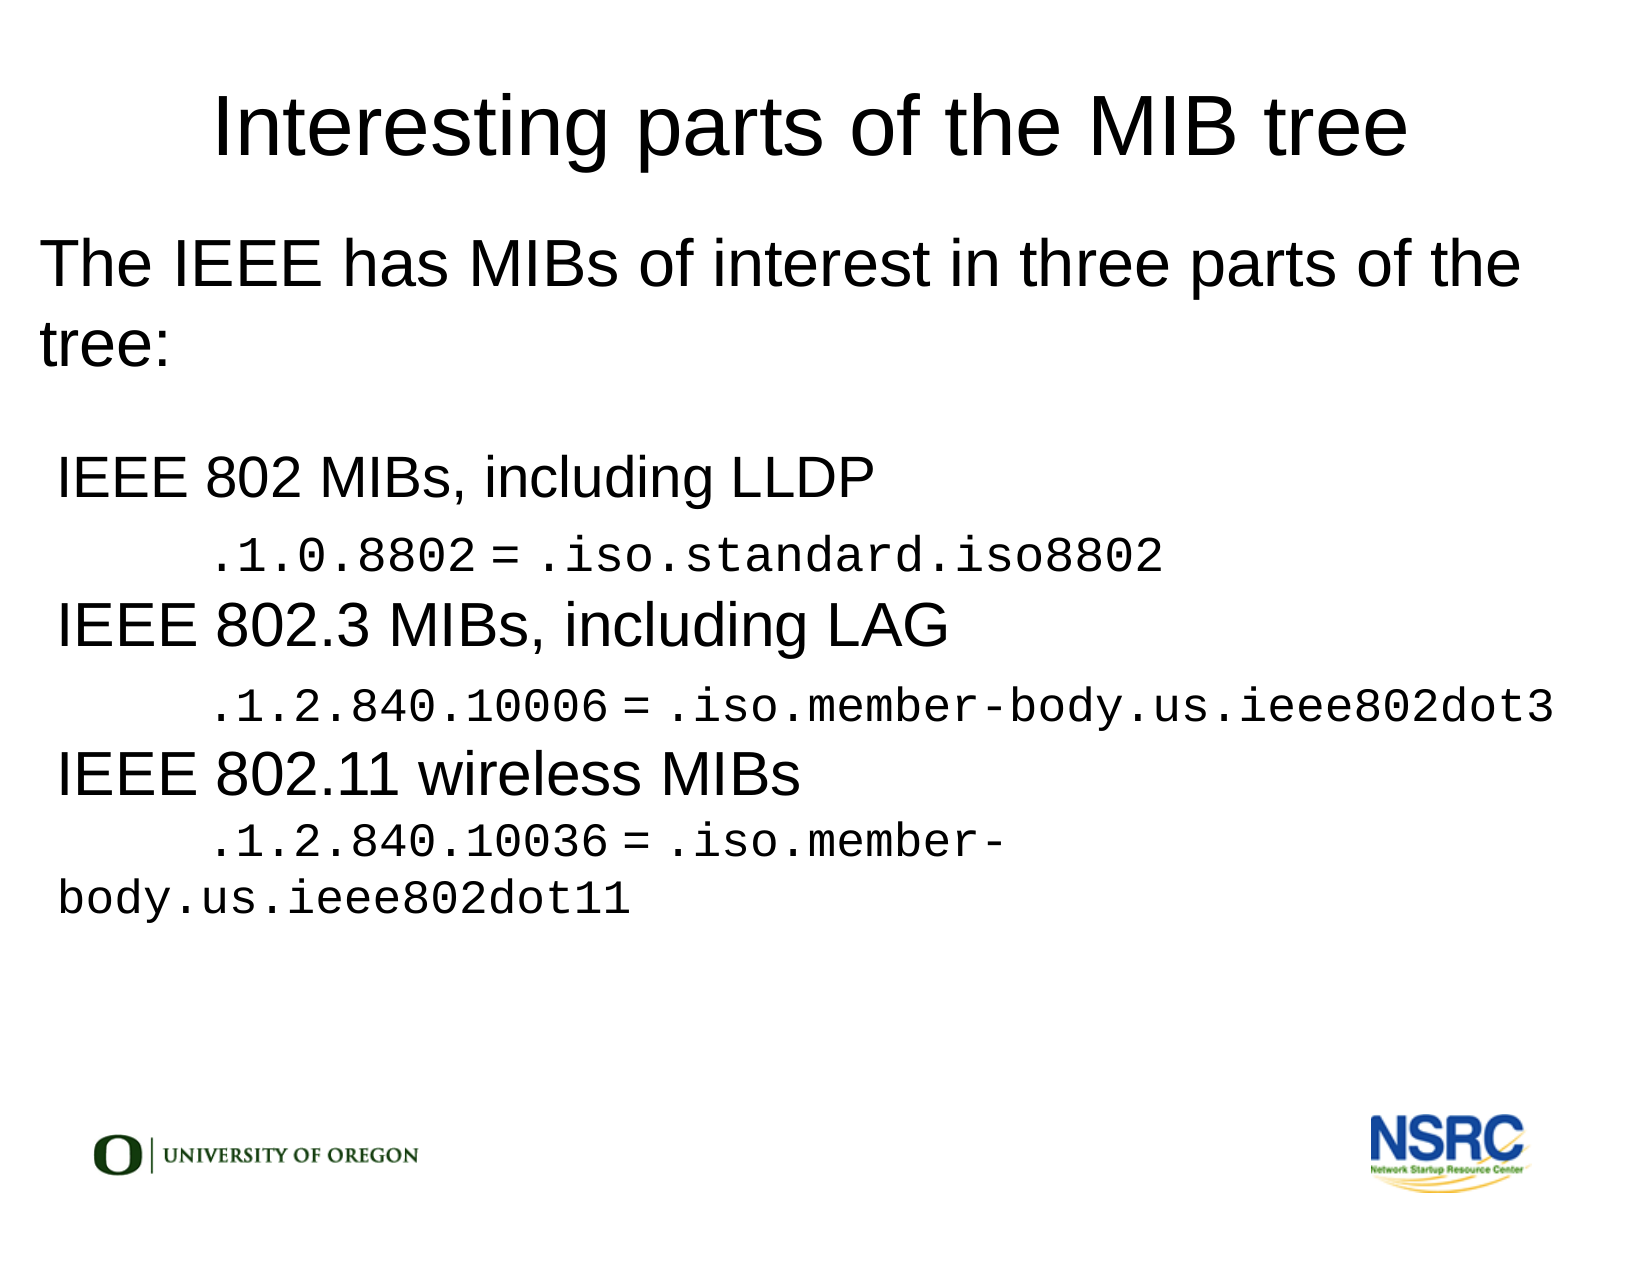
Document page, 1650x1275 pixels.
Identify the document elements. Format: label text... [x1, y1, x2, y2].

picture [92, 1133, 420, 1177]
text_box Interesting parts of the MIB tree [133, 58, 1491, 184]
picture [1371, 1131, 1532, 1193]
text_box The IEEE has MIBs of interest in three parts of the tree: IEEE 802 MIBs, including LLDP .1.0.8802 = .iso.standard.iso8802 IEEE 802.3 MIBs, including LAG .1.2.840.10006 = .iso.member-body.us.ieee802dot3 IEEE 802.11 wireless MIBs .1.2.840.10036 = .iso.member-body.us.ieee802dot11 [39, 219, 1570, 1131]
